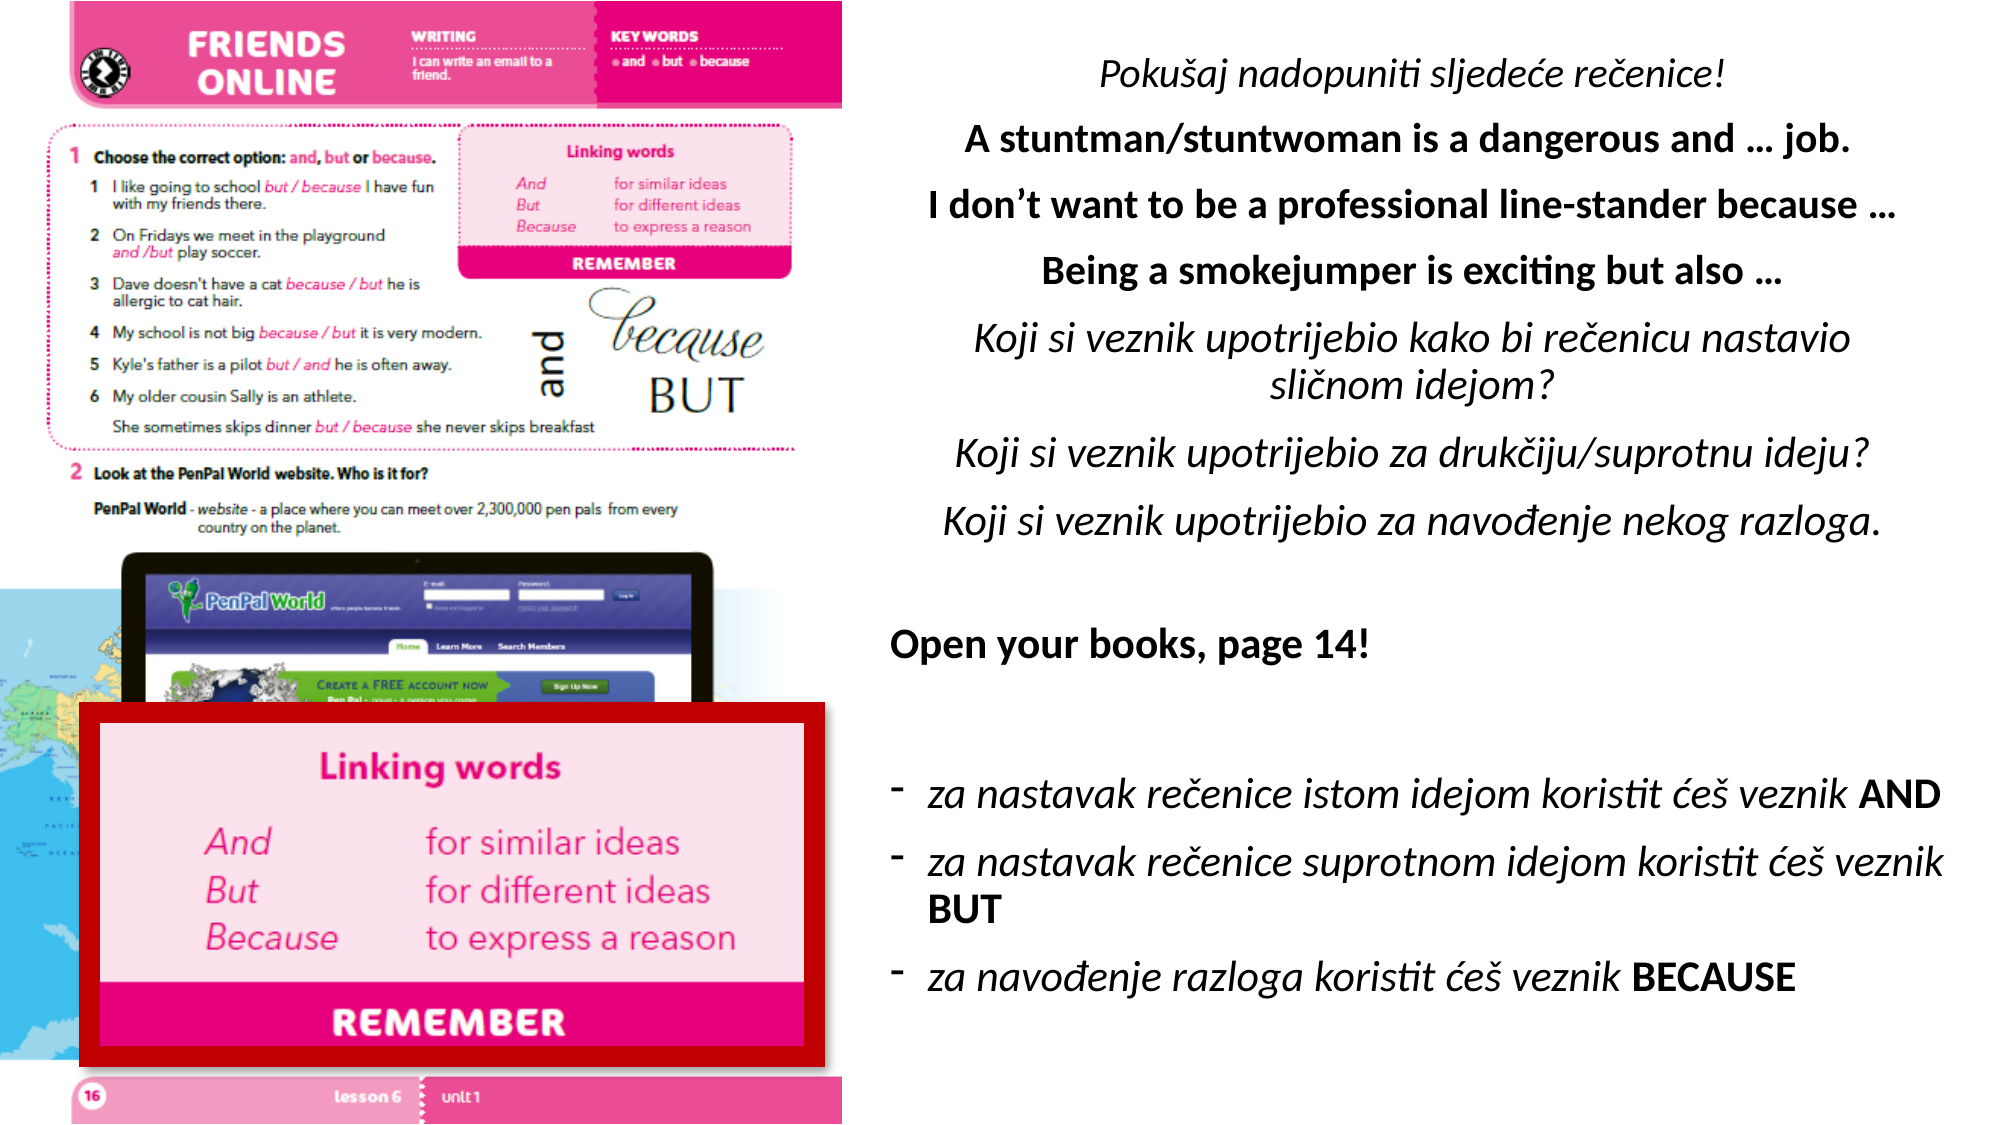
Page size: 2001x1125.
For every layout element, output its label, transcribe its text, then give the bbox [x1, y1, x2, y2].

list Pokušaj nadopuniti sljedeće rečenice! A stuntman/stuntwoman is a dangerous and … job. I don’t want to be a professional line-stander because … Being a smokejumper is exciting but also … Koji si veznik upotrijebio kako bi rečenicu nastavio sličnom idejom? Koji si veznik upotrijebio za drukčiju/suprotnu ideju? Koji si veznik upotrijebio za navođenje nekog razloga. [906, 43, 1920, 563]
text_box za nastavak rečenice istom idejom koristit ćeš veznik AND za nastavak rečenice suprotnom idejom koristit ćeš veznik BUT za navođenje razloga koristit ćeš veznik BECAUSE [874, 763, 1981, 1125]
text_box Open your books, page 14! [874, 613, 1802, 676]
picture [0, 1, 842, 1124]
